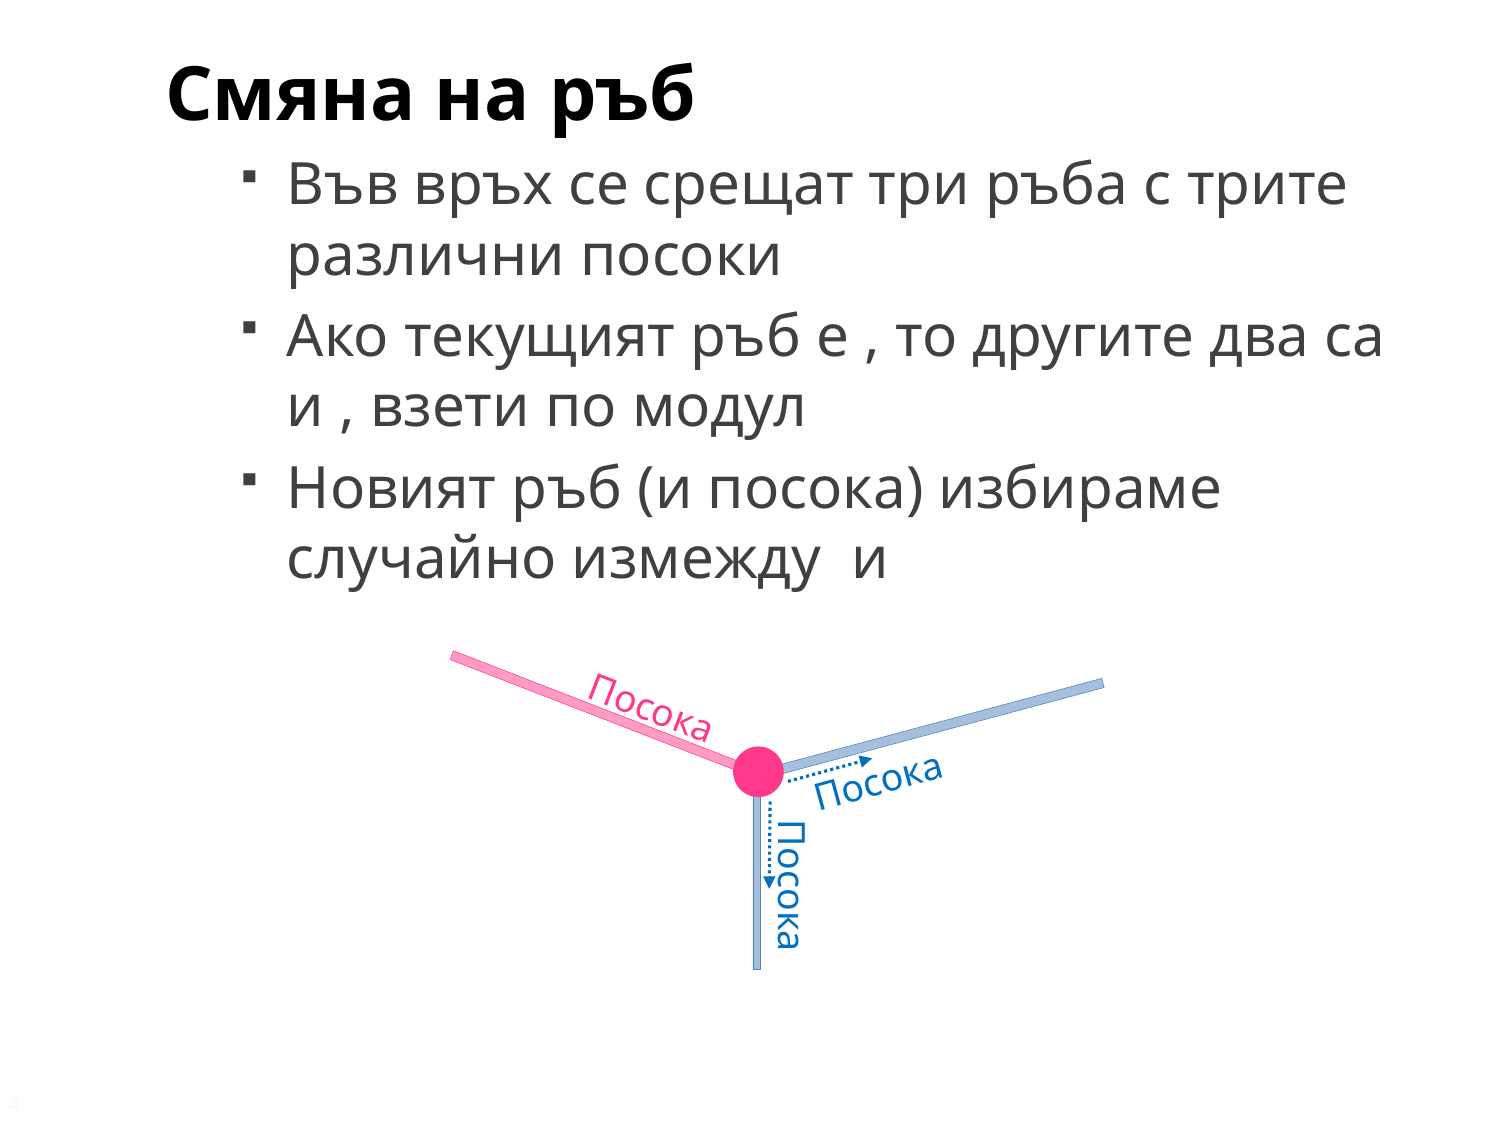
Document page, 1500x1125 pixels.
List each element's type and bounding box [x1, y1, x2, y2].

text_box [731, 744, 783, 800]
text_box [751, 869, 763, 971]
text_box [728, 829, 811, 861]
text_box [448, 648, 734, 771]
text_box [819, 676, 1107, 753]
text_box [788, 754, 872, 786]
text_box [751, 799, 763, 828]
